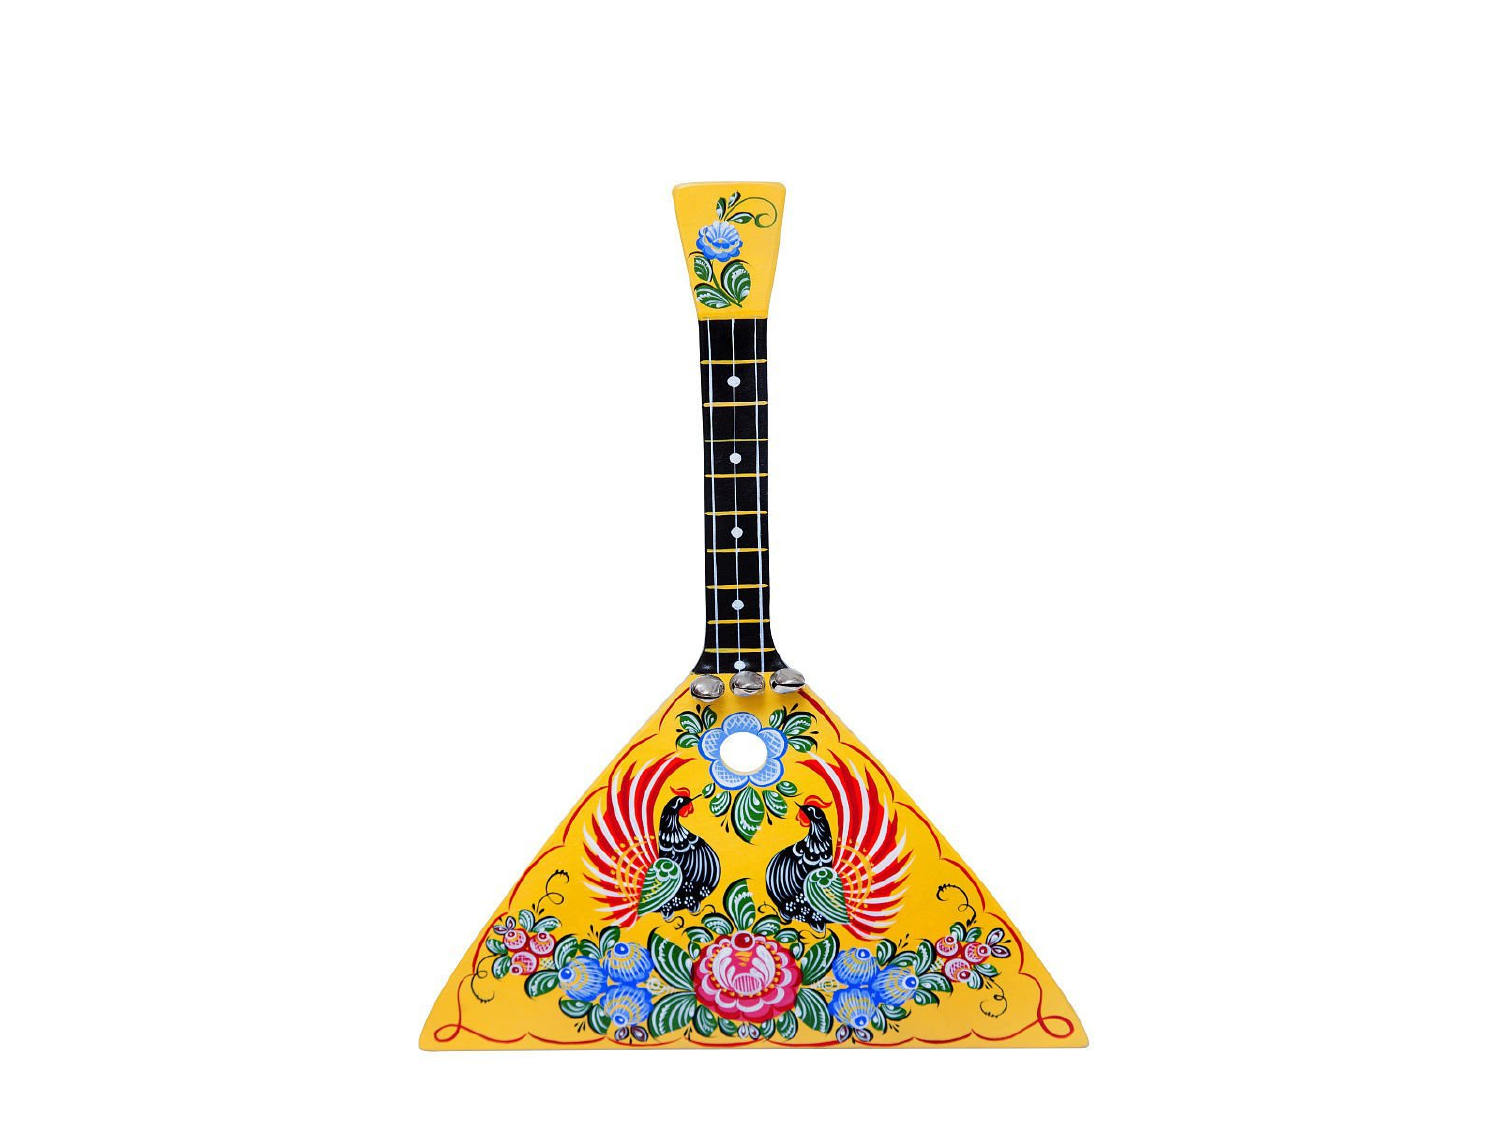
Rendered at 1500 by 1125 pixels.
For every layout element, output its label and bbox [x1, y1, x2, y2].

picture [327, 0, 1173, 1125]
